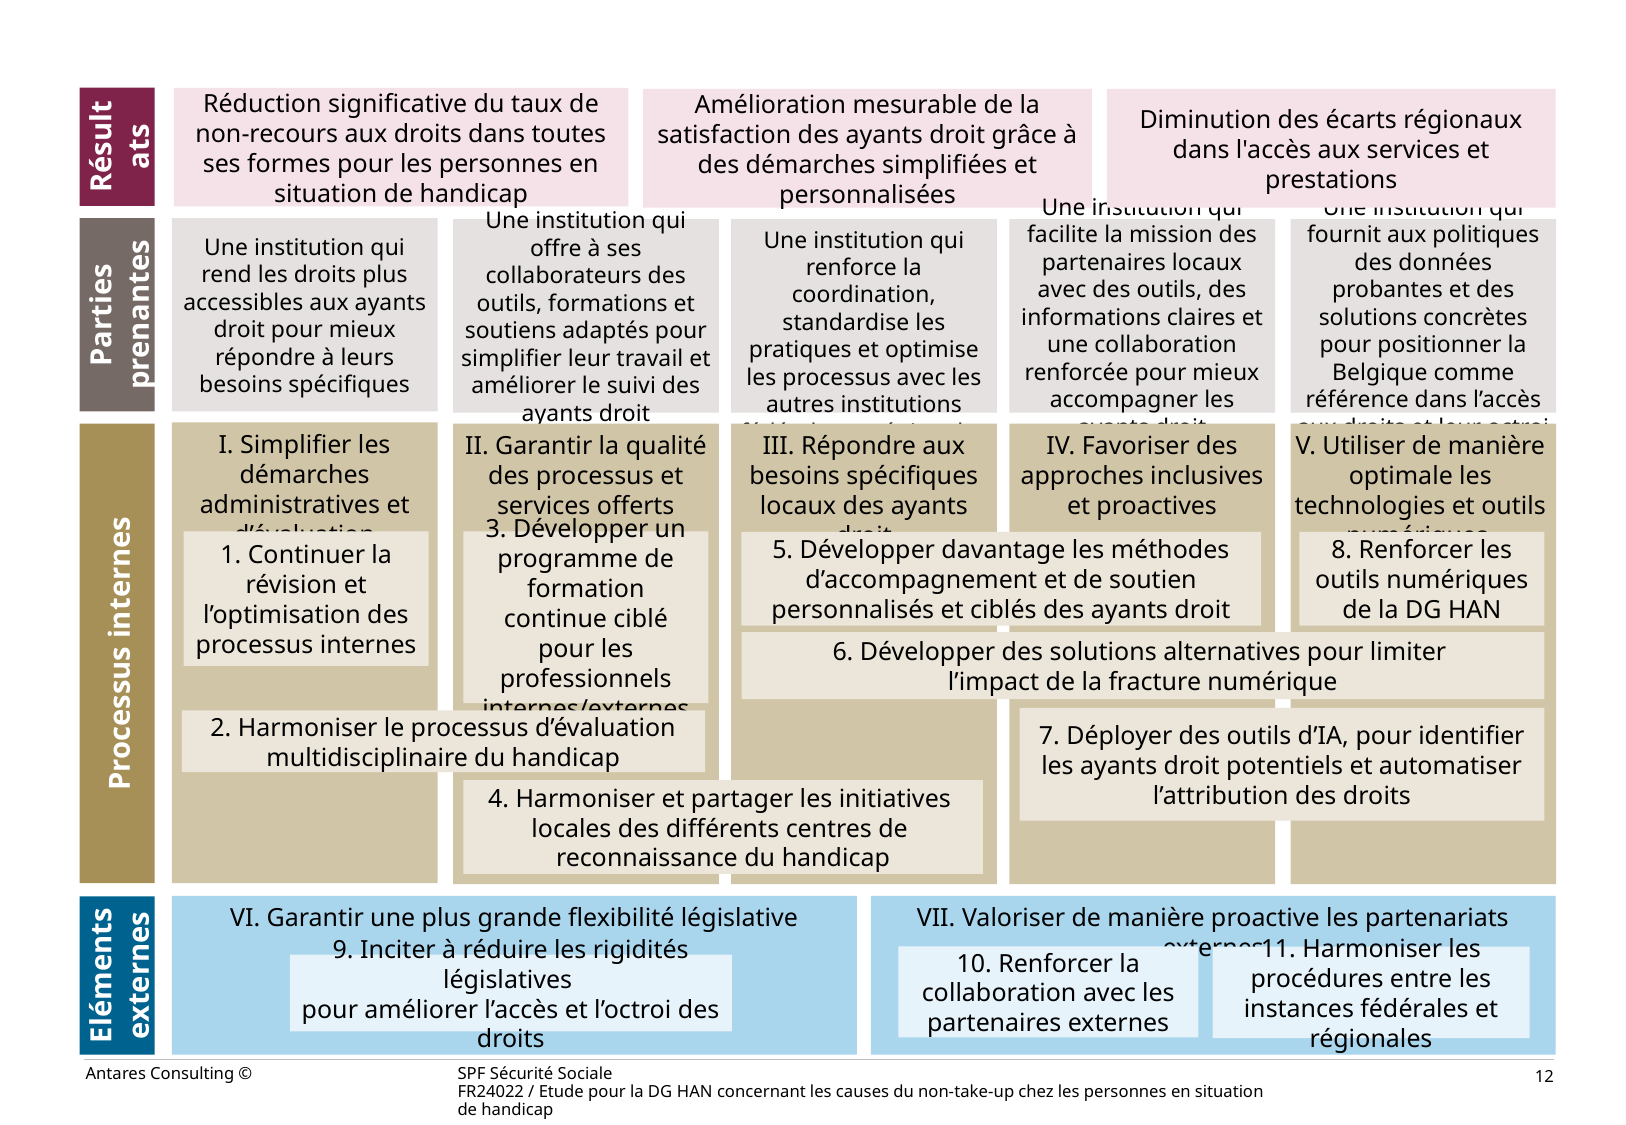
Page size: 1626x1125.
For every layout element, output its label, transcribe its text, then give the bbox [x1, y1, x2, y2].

text_box IV. Favoriser des approches inclusives et proactives [1009, 700, 1276, 885]
text_box I. Simplifier les démarches administratives et d’évaluation [171, 422, 438, 884]
text_box VI. Garantir une plus grande flexibilité législative [171, 895, 857, 1055]
text_box 5. Développer davantage les méthodes d’accompagnement et de soutien personnalisés et ciblés des ayants droit [741, 531, 1262, 626]
text_box 7. Déployer des outils d’IA, pour identifier les ayants droit potentiels et automatiser l’attribution des droits [1019, 707, 1545, 821]
text_box Une institution qui renforce la coordination, standardise les pratiques et optimise les processus avec les autres institutions fédérales et régionales [731, 219, 997, 413]
text_box Une institution qui fournit aux politiques des données probantes et des solutions concrètes pour positionner la Belgique comme référence dans l’accès aux droits et leur octroi [1290, 219, 1557, 413]
text_box 10. Renforcer la collaboration avec les partenaires externes [898, 946, 1199, 1038]
text_box III. Répondre aux besoins spécifiques locaux des ayants droit [731, 423, 997, 885]
text_box 1. Continuer la révision et l’optimisation des processus internes [183, 531, 429, 666]
text_box V. Utiliser de manière optimale les technologies et outils numériques [1290, 423, 1557, 885]
text_box Réduction significative du taux de non-recours aux droits dans toutes ses formes pour les personnes en situation de handicap [173, 87, 629, 207]
text_box VII. Valoriser de manière proactive les partenariats externes [870, 895, 1556, 1055]
text_box 6. Développer des solutions alternatives pour limiter l’impact de la fracture numérique [741, 632, 1545, 700]
text_box Diminution des écarts régionaux dans l'accès aux services et prestations [1106, 88, 1556, 208]
text_box 2. Harmoniser le processus d’évaluation multidisciplinaire du handicap [181, 710, 706, 773]
text_box Processus internes [79, 423, 155, 884]
text_box 3. Développer un programme de formation continue ciblé pour les professionnels internes/externes [463, 531, 709, 704]
text_box Parties prenantes [79, 218, 155, 412]
text_box 8. Renforcer les outils numériques de la DG HAN [1299, 531, 1545, 626]
text_box Une institution qui rend les droits plus accessibles aux ayants droit pour mieux répondre à leurs besoins spécifiques [171, 218, 438, 412]
text_box 9. Inciter à réduire les rigidités législatives pour améliorer l’accès et l’octroi des droits [289, 954, 732, 1032]
text_box Résultats [79, 87, 155, 206]
text_box Une institution qui facilite la mission des partenaires locaux avec des outils, des informations claires et une collaboration renforcée pour mieux accompagner les ayants droit [1009, 219, 1276, 413]
text_box 11. Harmoniser les procédures entre les instances fédérales et régionales [1212, 946, 1530, 1039]
text_box Amélioration mesurable de la satisfaction des ayants droit grâce à des démarches simplifiées et personnalisées [643, 88, 1092, 208]
text_box II. Garantir la qualité des processus et services offerts [453, 423, 719, 885]
text_box Une institution qui offre à ses collaborateurs des outils, formations et soutiens adaptés pour simplifier leur travail et améliorer le suivi des ayants droit [453, 219, 719, 413]
text_box 4. Harmoniser et partager les initiatives locales des différents centres de reconnaissance du handicap [463, 780, 983, 874]
text_box IV. Favoriser des approches inclusives et proactives [1009, 423, 1276, 632]
text_box Eléments externes [79, 896, 155, 1055]
